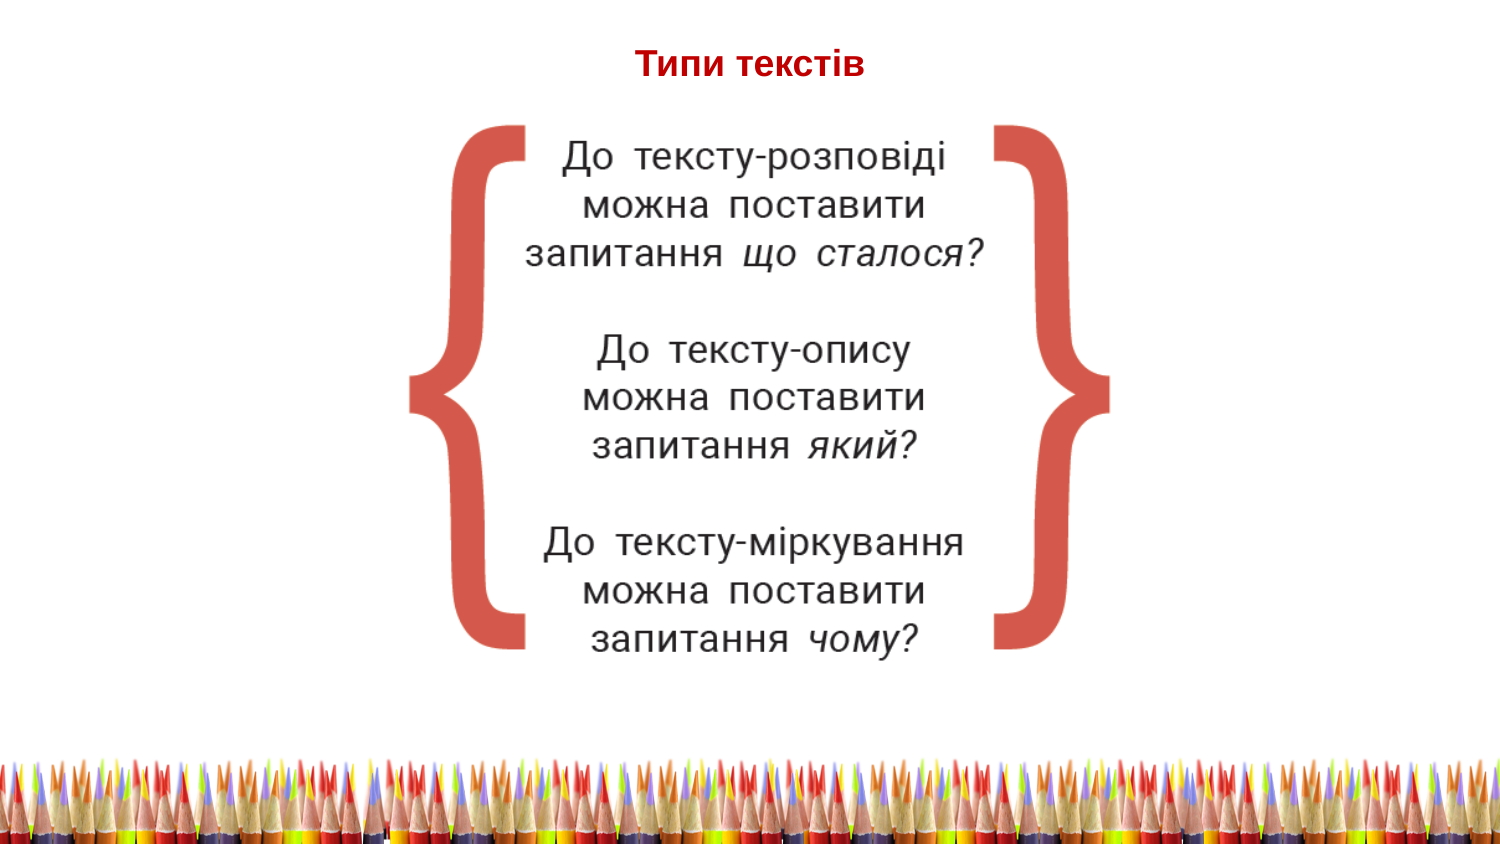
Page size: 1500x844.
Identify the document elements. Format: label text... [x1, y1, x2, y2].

picture [0, 756, 1500, 844]
picture [383, 79, 1169, 746]
text_box Типи текстів [620, 32, 951, 77]
